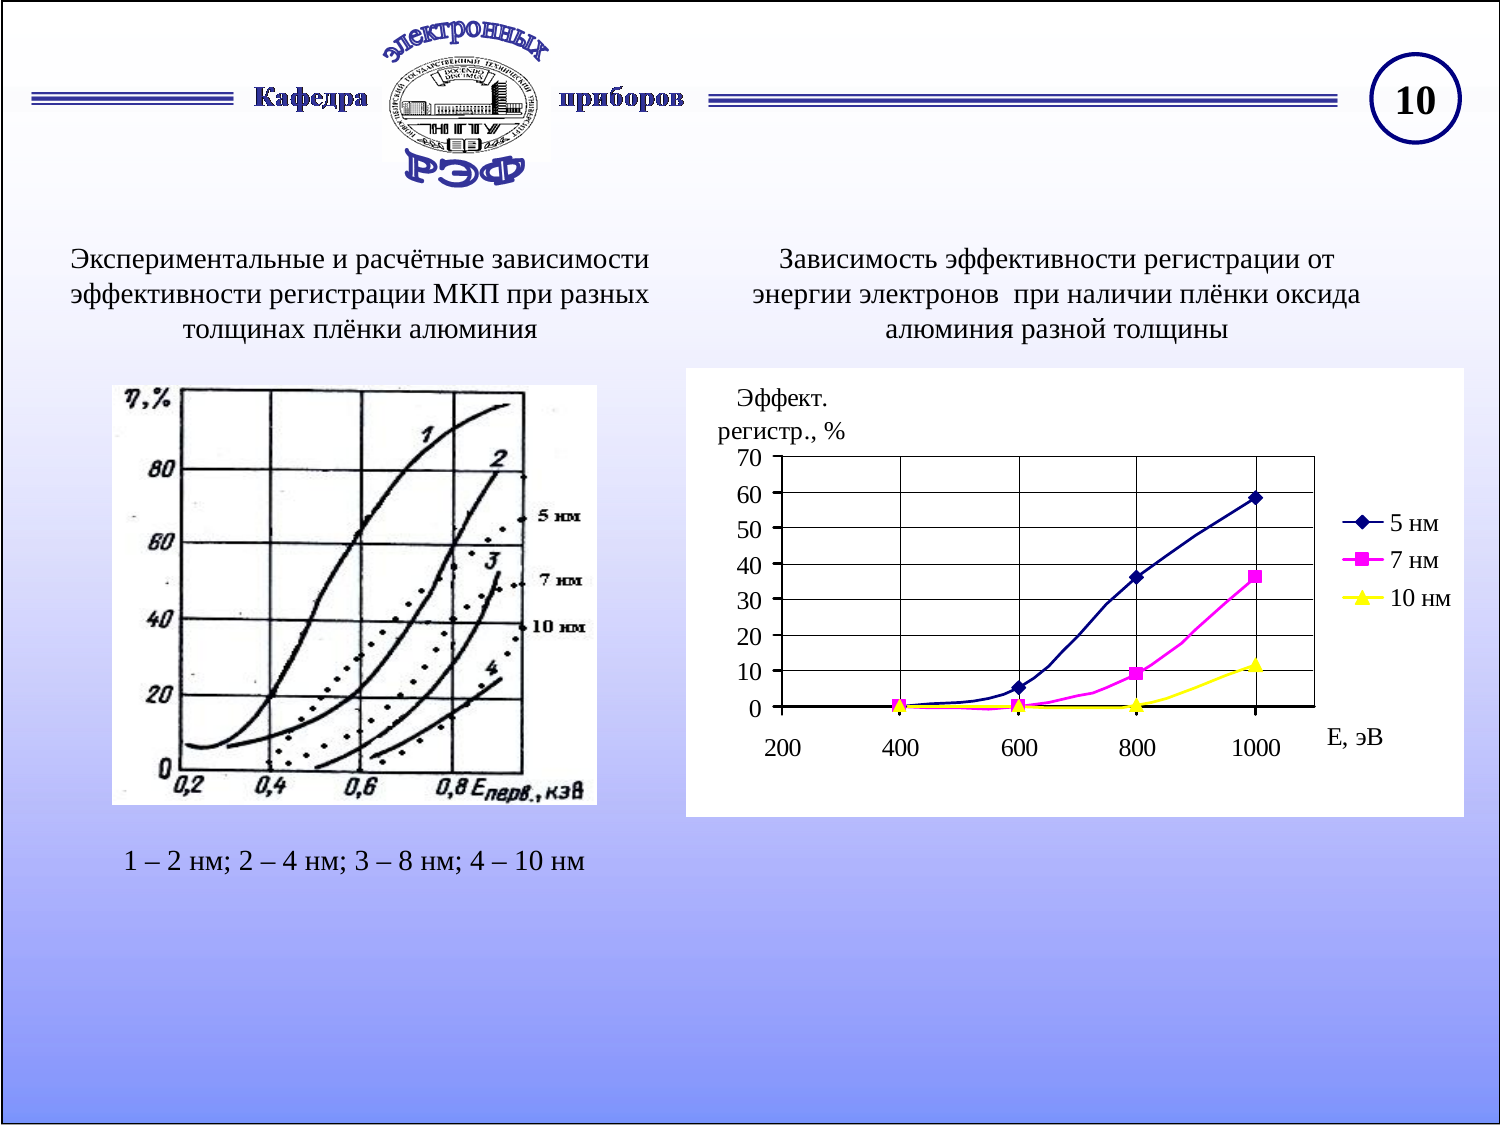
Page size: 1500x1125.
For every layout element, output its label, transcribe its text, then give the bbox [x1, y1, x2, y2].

text_box 1 – 2 нм; 2 – 4 нм; 3 – 8 нм; 4 – 10 нм [53, 834, 656, 884]
text_box 10 [1371, 54, 1460, 143]
text_box Экспериментальные и расчётные зависимости эффективности регистрации МКП при разных толщинах плёнки алюминия [53, 231, 668, 352]
picture [0, 0, 1500, 1125]
text_box Зависимость эффективности регистрации от энергии электронов при наличии плёнки оксида алюминия разной толщины [714, 231, 1400, 352]
